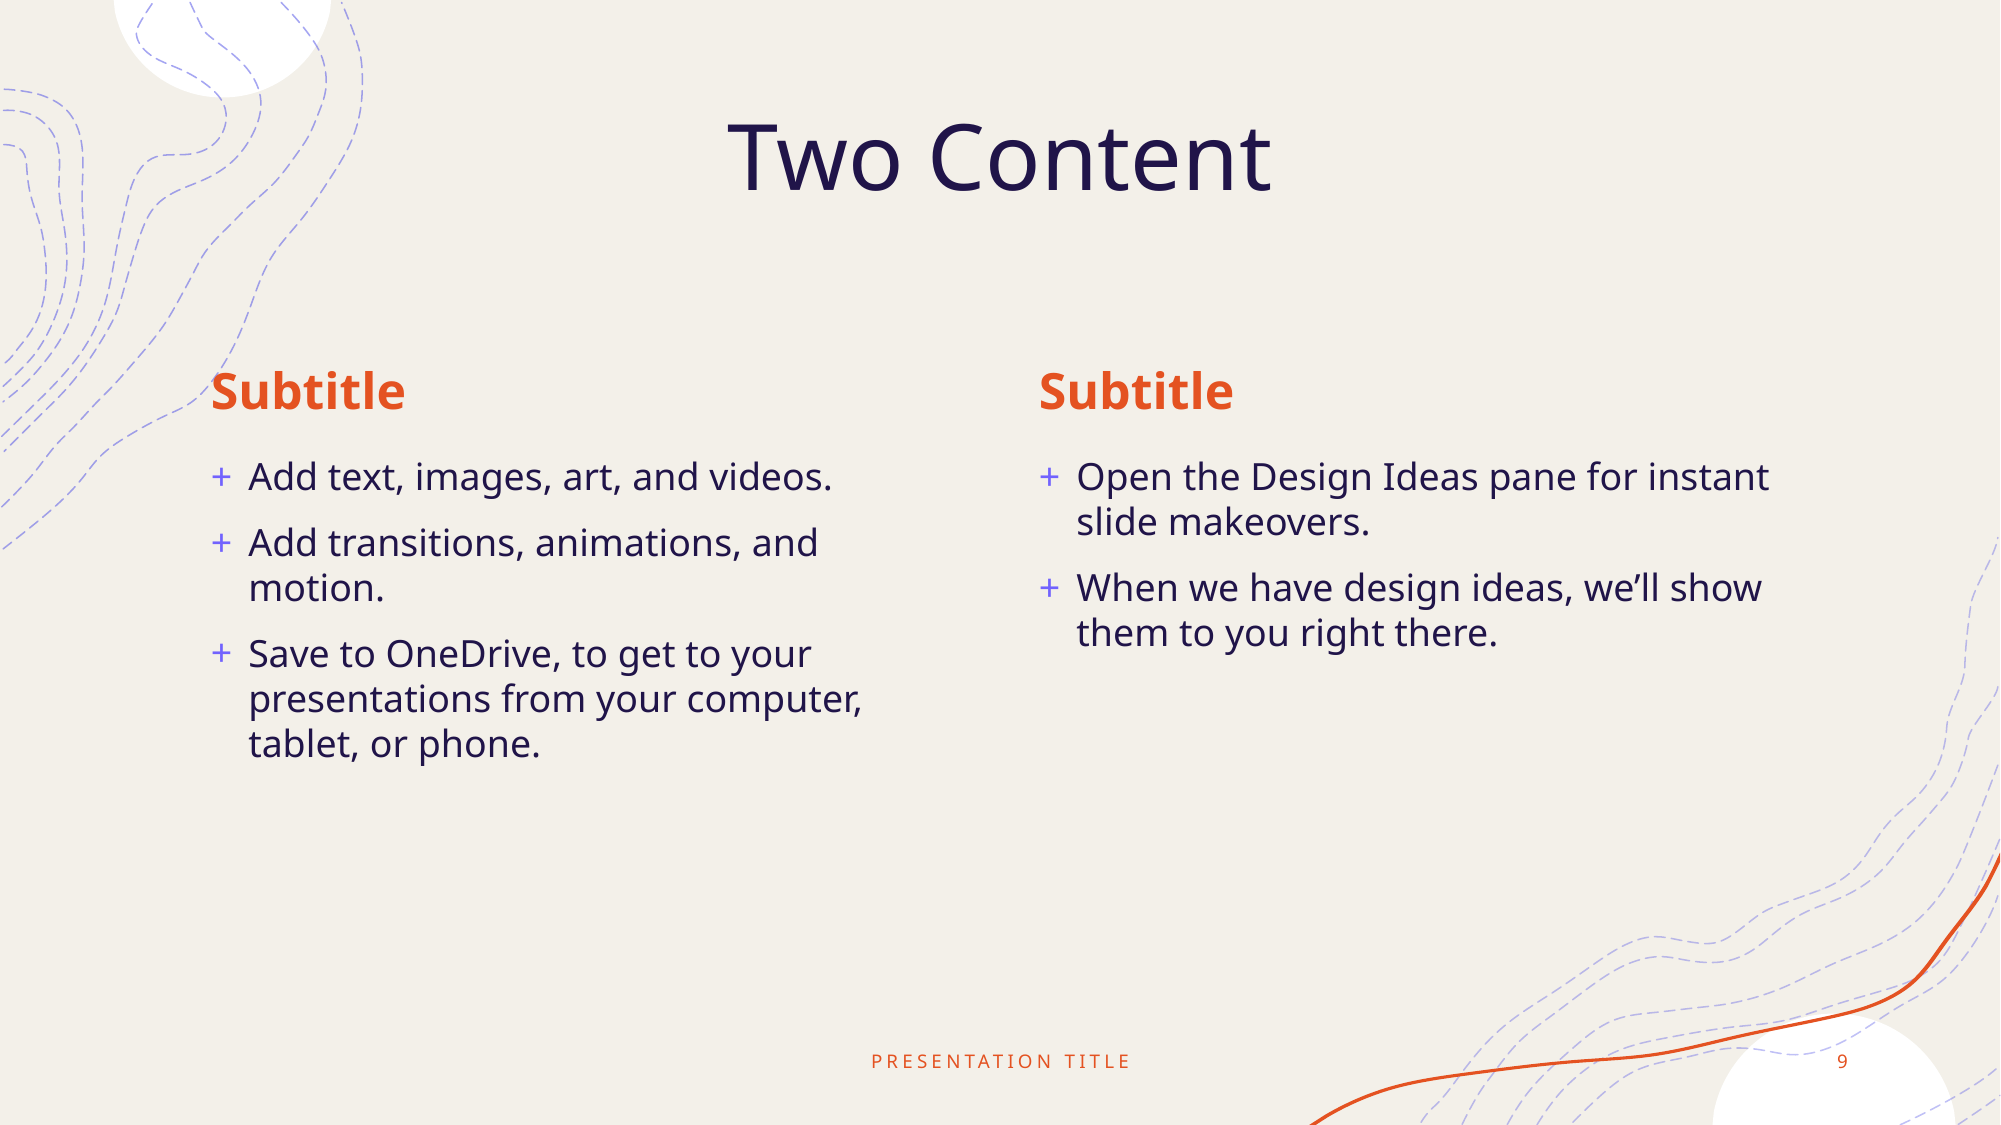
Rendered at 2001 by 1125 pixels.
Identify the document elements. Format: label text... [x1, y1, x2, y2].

list Subtitle [196, 345, 977, 444]
title Two Content [196, 91, 1804, 311]
list Add text, images, art, and videos. Add transitions, animations, and motion. Save to OneDrive, to get to your presentations from your computer, tablet, or phone. [196, 445, 975, 998]
list Subtitle [1024, 345, 1805, 444]
list Open the Design Ideas pane for instant slide makeovers. When we have design ideas, we’ll show them to you right there. [1024, 445, 1803, 998]
footer PRESENTATION TITLE [662, 1042, 1338, 1103]
slide_number 9 [1625, 1042, 1863, 1103]
